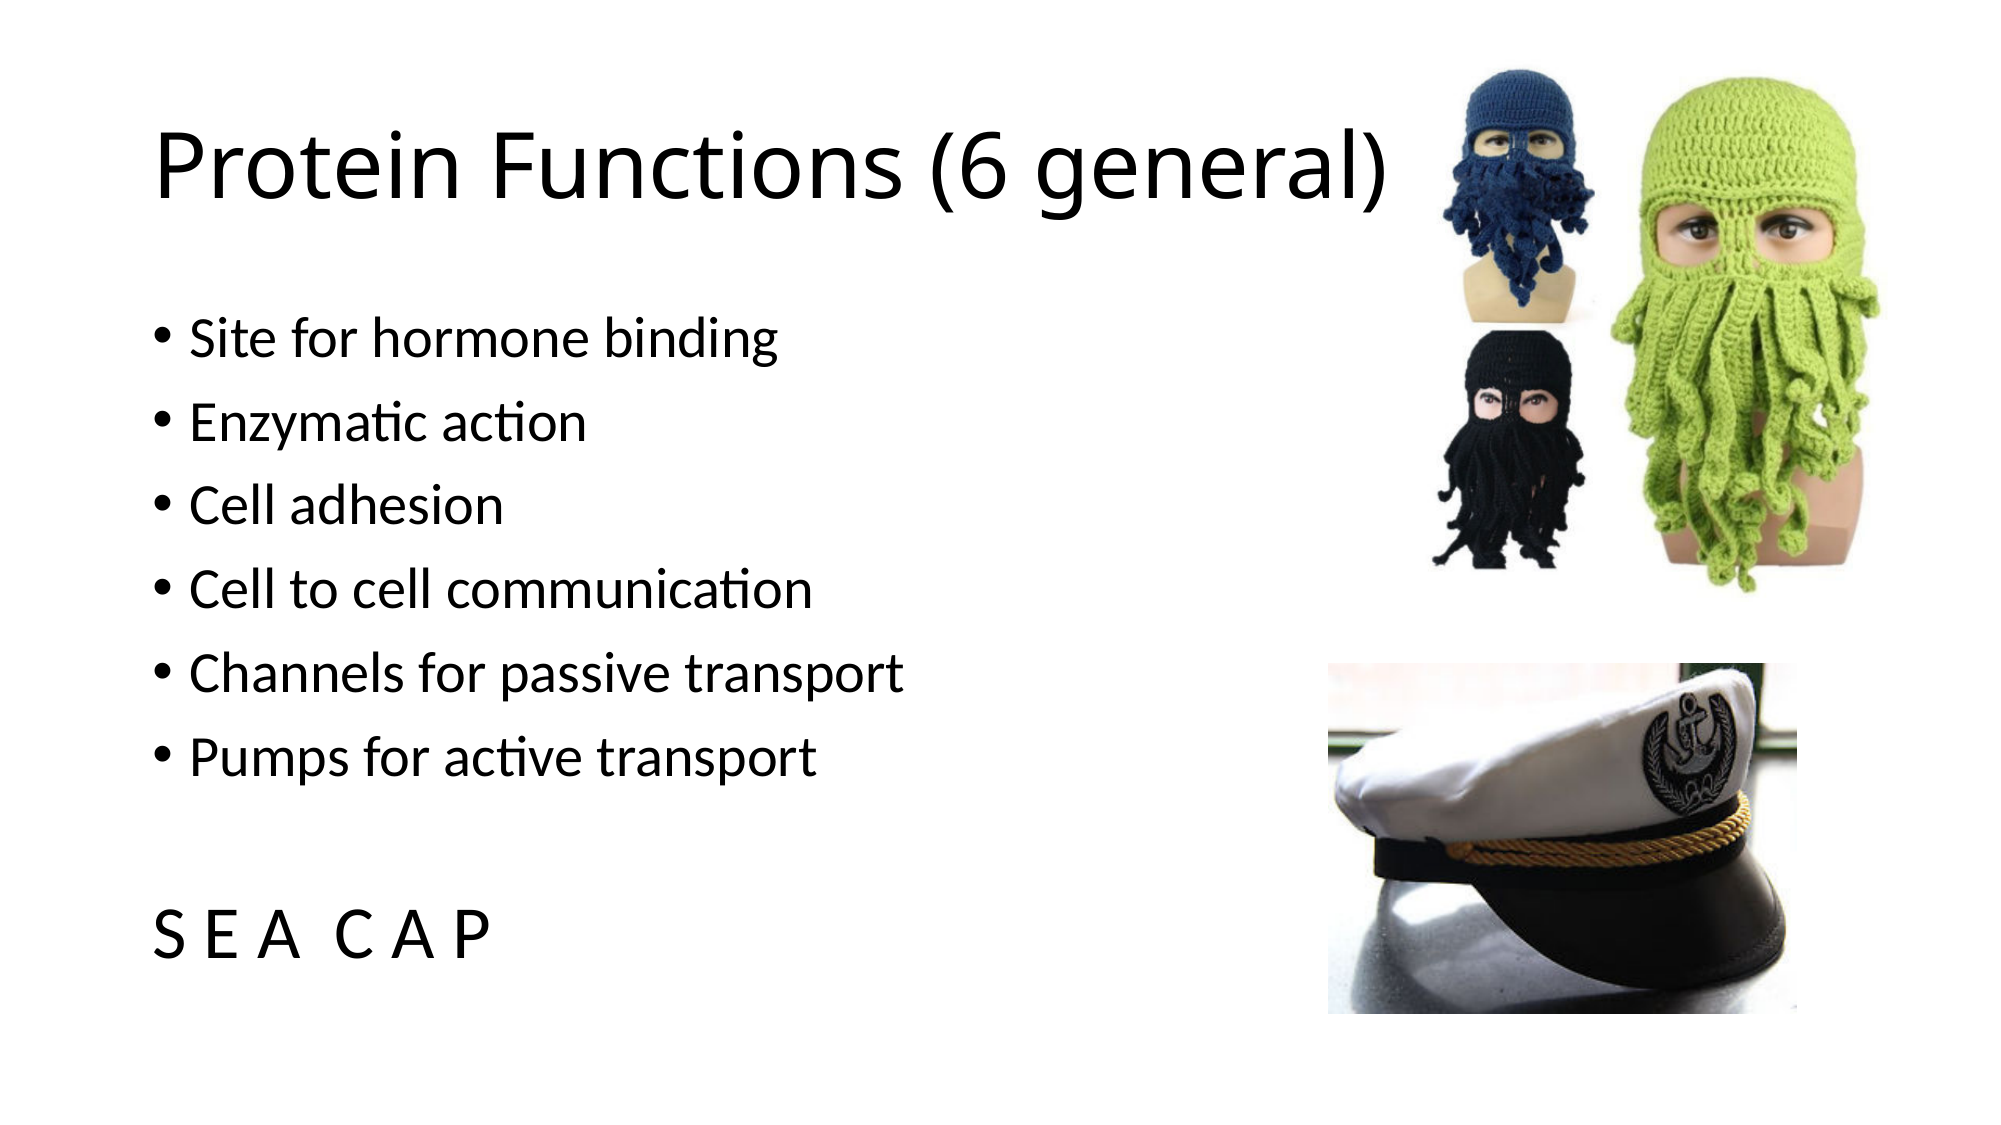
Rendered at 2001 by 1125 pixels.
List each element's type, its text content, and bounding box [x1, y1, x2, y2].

title Protein Functions (6 general) [137, 59, 1402, 278]
list Site for hormone binding Enzymatic action Cell adhesion Cell to cell communication Channels for passive transport Pumps for active transport S E A C A P [137, 299, 1863, 1014]
picture [1402, 59, 1944, 602]
picture [1328, 663, 1797, 1014]
